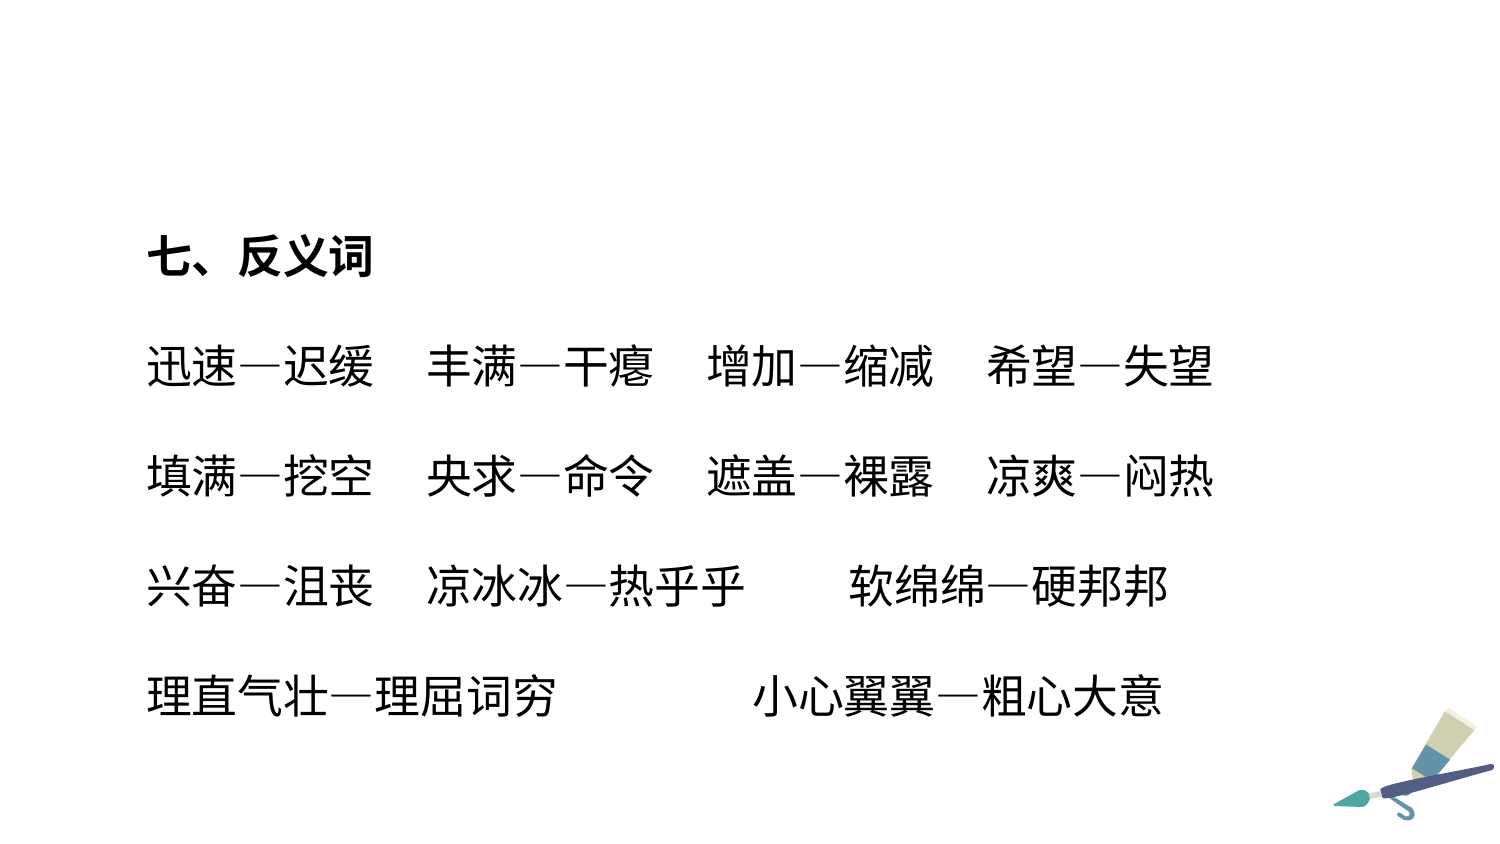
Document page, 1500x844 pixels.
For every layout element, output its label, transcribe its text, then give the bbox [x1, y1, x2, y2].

text_box 七、反义词 迅速—迟缓 丰满—干瘪 增加—缩减 希望—失望 填满—挖空 央求—命令 遮盖—裸露 凉爽—闷热 兴奋—沮丧 凉冰冰—热乎乎 软绵绵—硬邦邦 理直气壮—理屈词穷 小心翼翼—粗心大意 [131, 165, 1439, 731]
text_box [1358, 708, 1481, 844]
